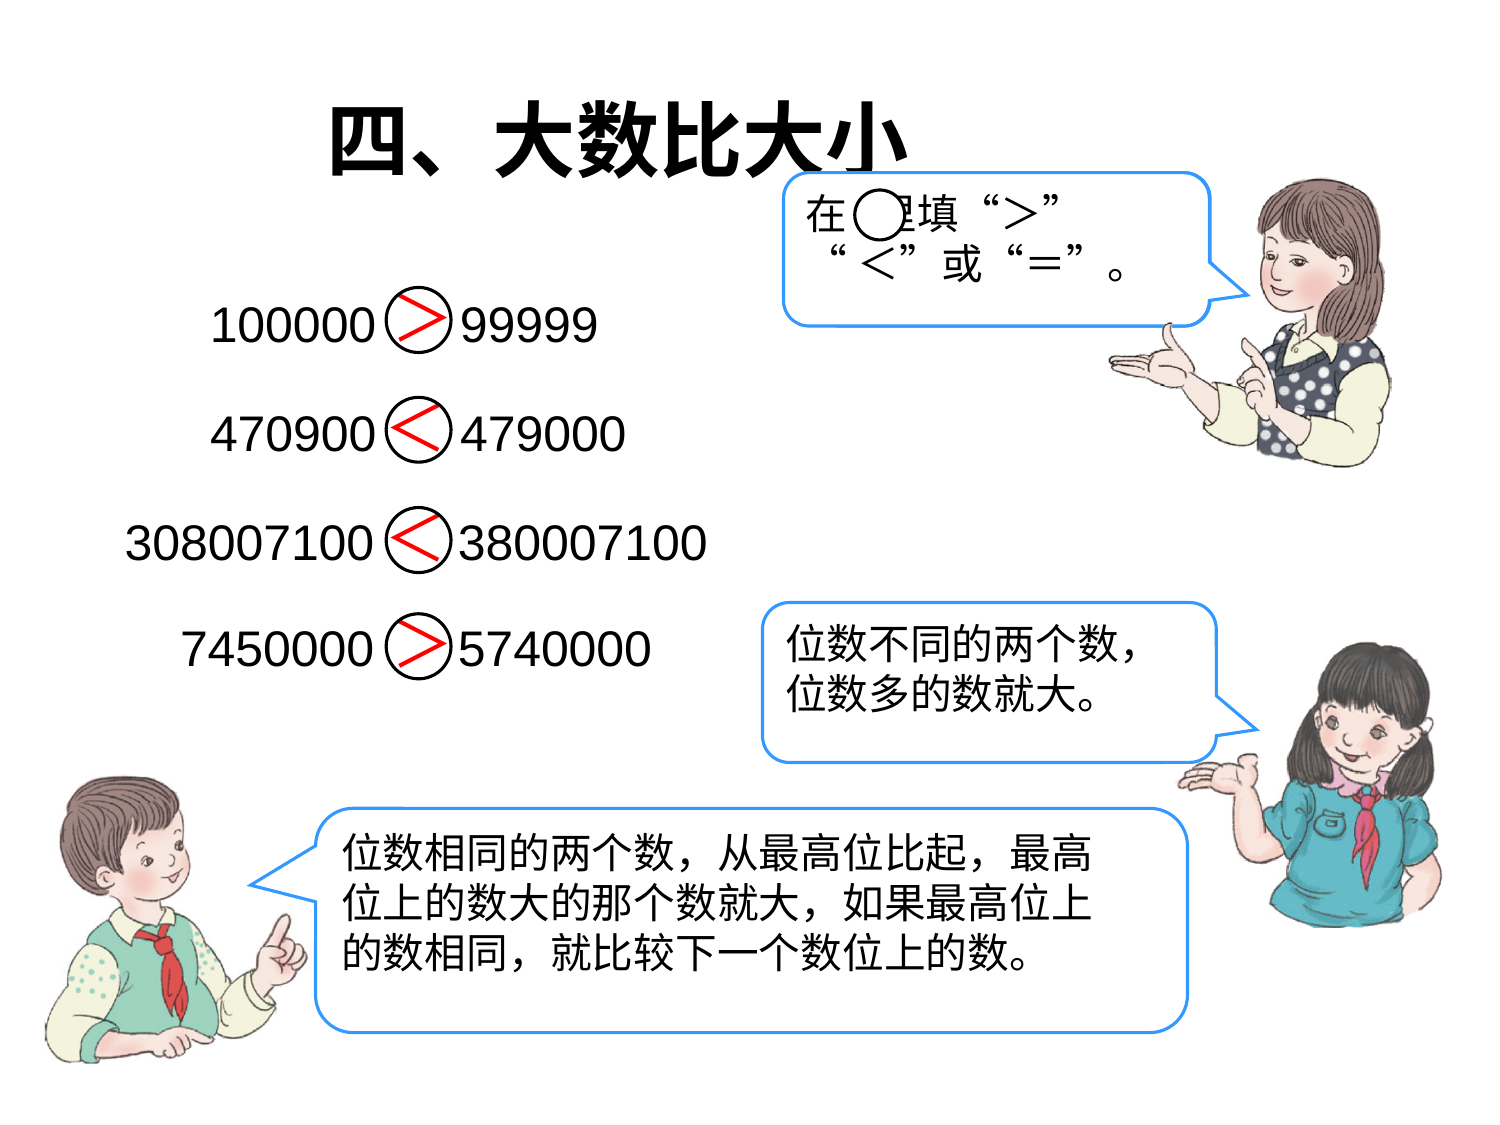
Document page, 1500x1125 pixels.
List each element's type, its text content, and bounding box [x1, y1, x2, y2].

text_box 470900 479000 [497, 393, 778, 469]
text_box 470900 479000 [195, 393, 334, 469]
text_box 100000 99999 [195, 284, 348, 360]
text_box [386, 397, 452, 463]
text_box [386, 613, 452, 679]
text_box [783, 172, 1400, 472]
text_box ＞ [348, 271, 499, 362]
text_box 100000 99999 [499, 284, 778, 360]
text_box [31, 772, 1188, 1069]
text_box 308007100 380007100 [497, 503, 1162, 578]
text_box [762, 602, 1443, 934]
text_box ＜ [334, 491, 497, 582]
text_box ＜ [334, 381, 497, 471]
text_box [386, 287, 452, 353]
text_box ＞ [348, 597, 499, 688]
text_box [386, 507, 452, 573]
text_box 7450000 5740000 [165, 608, 348, 684]
title 四、大数比大小 [75, 68, 1161, 209]
text_box 308007100 380007100 [109, 503, 334, 578]
text_box 7450000 5740000 [499, 608, 757, 684]
